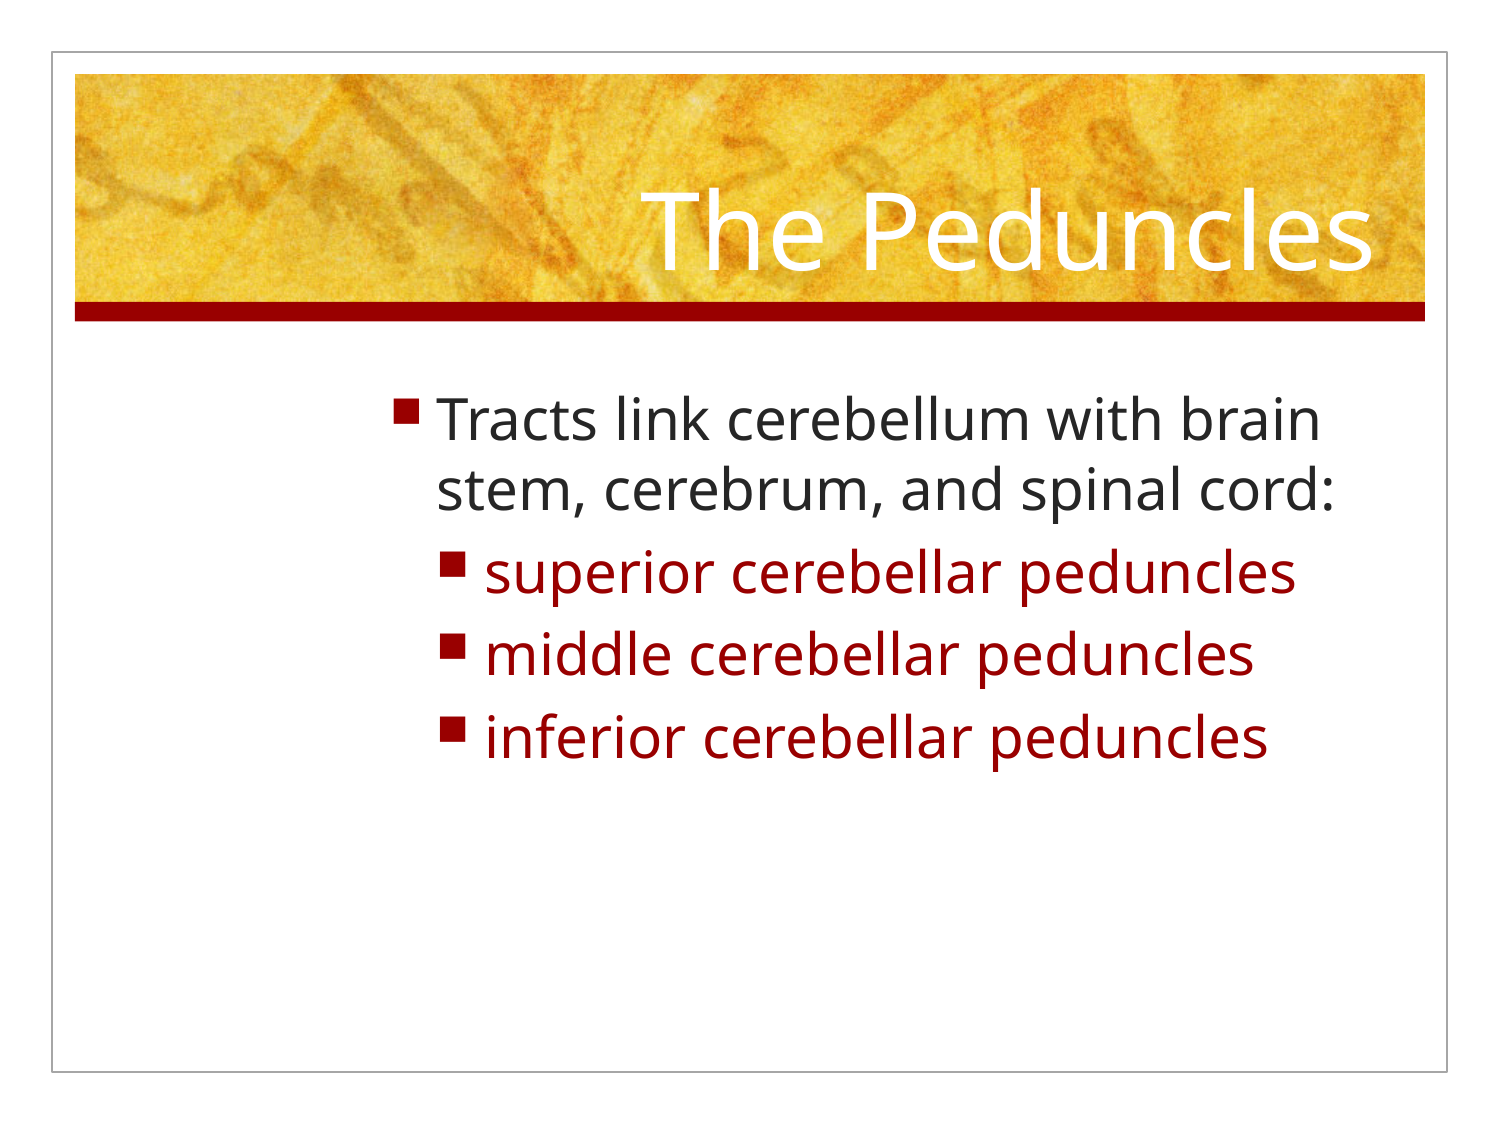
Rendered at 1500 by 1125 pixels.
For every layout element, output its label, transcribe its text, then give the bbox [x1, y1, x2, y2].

picture [75, 74, 1425, 301]
title The Peduncles [108, 74, 1392, 292]
list Tracts link cerebellum with brain stem, cerebrum, and spinal cord: superior cerebellar peduncles middle cerebellar peduncles inferior cerebellar peduncles [375, 375, 1392, 1005]
